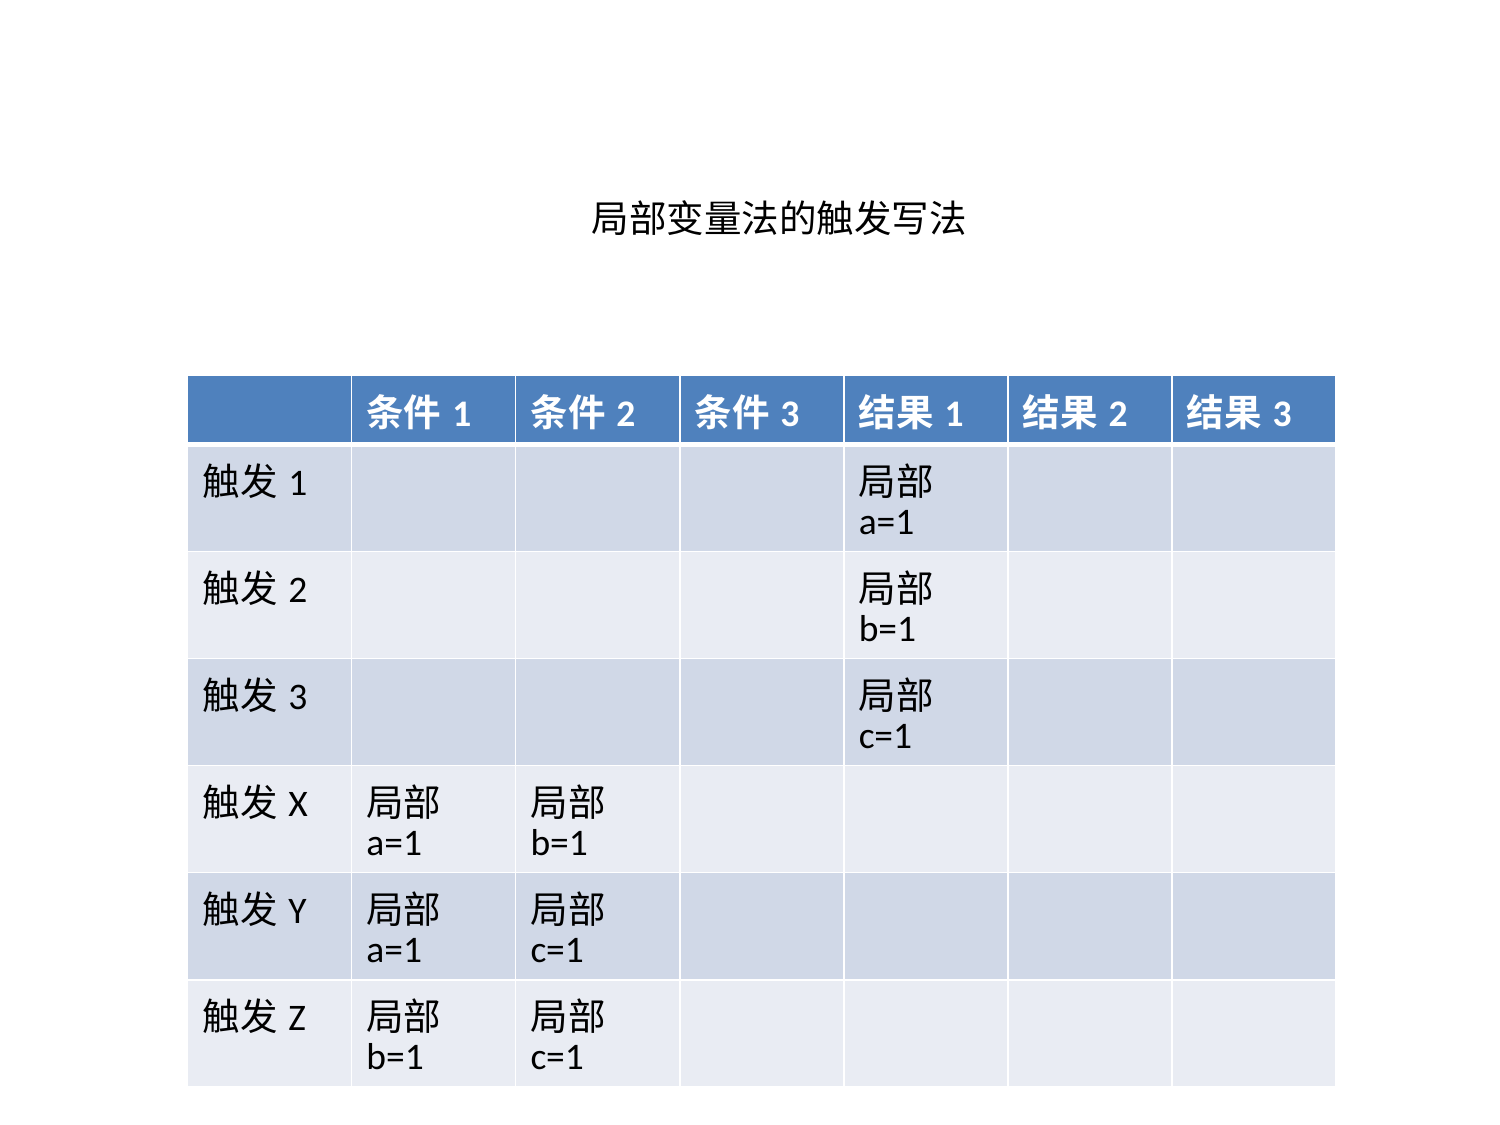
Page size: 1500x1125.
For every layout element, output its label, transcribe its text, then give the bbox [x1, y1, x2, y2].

table_cell 局部a=1 [845, 447, 1007, 551]
table_cell [516, 447, 679, 551]
table_cell [681, 981, 843, 1086]
table_header 结果1 [845, 376, 1007, 442]
table_header 结果3 [1173, 376, 1335, 442]
table_cell 局部b=1 [352, 981, 515, 1086]
table_cell [1173, 447, 1335, 551]
table_cell [1173, 552, 1335, 658]
table_cell [845, 873, 1007, 979]
table_cell [681, 873, 843, 979]
table_cell 触发2 [188, 552, 351, 658]
table_header 条件1 [352, 376, 515, 442]
table_cell [516, 552, 679, 658]
table_cell 局部a=1 [352, 766, 515, 872]
table_cell [681, 552, 843, 658]
table_cell [1173, 981, 1335, 1086]
table_cell [1009, 766, 1171, 872]
table_cell [352, 552, 515, 658]
table_cell [1173, 659, 1335, 765]
table_header 条件2 [516, 376, 679, 442]
table_cell [1009, 447, 1171, 551]
table_cell 局部c=1 [516, 873, 679, 979]
table_cell [1009, 552, 1171, 658]
table_cell 局部c=1 [845, 659, 1007, 765]
table_cell [516, 659, 679, 765]
table_cell 局部a=1 [352, 873, 515, 979]
table_cell [1173, 766, 1335, 872]
table_cell [1009, 981, 1171, 1086]
text_box 局部变量法的触发写法 [410, 187, 1149, 248]
table_cell [352, 447, 515, 551]
table_cell 触发1 [188, 447, 351, 551]
table_cell [681, 659, 843, 765]
table_cell 触发Y [188, 873, 351, 979]
table_cell [845, 766, 1007, 872]
table_cell 局部c=1 [516, 981, 679, 1086]
table_cell [352, 659, 515, 765]
table_cell 触发3 [188, 659, 351, 765]
table_cell [1173, 873, 1335, 979]
table_cell [845, 981, 1007, 1086]
table_cell [681, 447, 843, 551]
table_cell 局部b=1 [845, 552, 1007, 658]
table_cell 局部b=1 [516, 766, 679, 872]
table_cell [1009, 659, 1171, 765]
table_header [188, 376, 351, 442]
table_cell [681, 766, 843, 872]
table_cell [1009, 873, 1171, 979]
table_header 结果2 [1009, 376, 1171, 442]
table_cell 触发Z [188, 981, 351, 1086]
table_header 条件3 [681, 376, 843, 442]
table_cell 触发X [188, 766, 351, 872]
